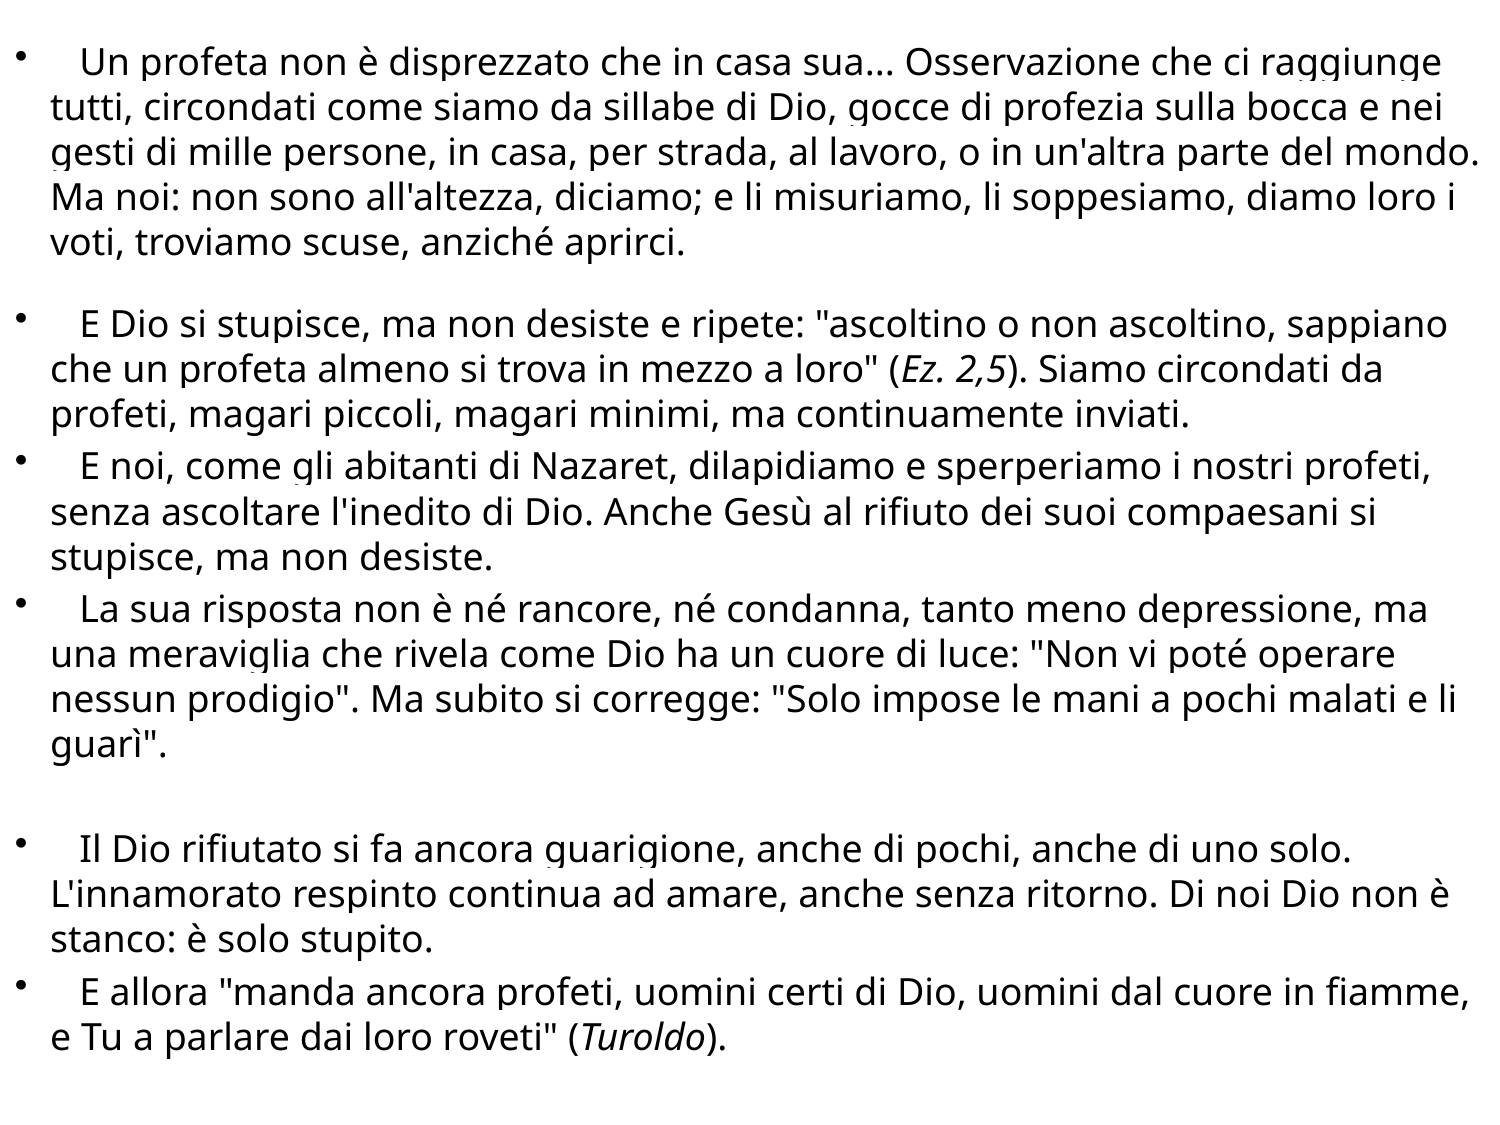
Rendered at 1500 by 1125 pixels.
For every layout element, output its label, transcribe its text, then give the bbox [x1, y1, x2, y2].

text_box Un profeta non è disprezzato che in casa sua... Osservazione che ci raggiunge tutti, circondati come siamo da sillabe di Dio, gocce di profezia sulla bocca e nei gesti di mille persone, in casa, per strada, al lavoro, o in un'altra parte del mondo. Ma noi: non sono all'altezza, diciamo; e li misuriamo, li soppesiamo, diamo loro i voti, troviamo scuse, anziché aprirci. E Dio si stupisce, ma non desiste e ripete: "ascoltino o non ascoltino, sappiano che un profeta almeno si trova in mezzo a loro" (Ez. 2,5). Siamo circondati da profeti, magari piccoli, magari minimi, ma continuamente inviati. E noi, come gli abitanti di Nazaret, dilapidiamo e sperperiamo i nostri profeti, senza ascoltare l'inedito di Dio. Anche Gesù al rifiuto dei suoi compaesani si stupisce, ma non desiste. La sua risposta non è né rancore, né condanna, tanto meno depressione, ma una meraviglia che rivela come Dio ha un cuore di luce: "Non vi poté operare nessun prodigio". Ma subito si corregge: "Solo impose le mani a pochi malati e li guarì". Il Dio rifiutato si fa ancora guarigione, anche di pochi, anche di uno solo. L'innamorato respinto continua ad amare, anche senza ritorno. Di noi Dio non è stanco: è solo stupito. E allora "manda ancora profeti, uomini certi di Dio, uomini dal cuore in fiamme, e Tu a parlare dai loro roveti" (Turoldo). [0, 30, 1500, 1065]
